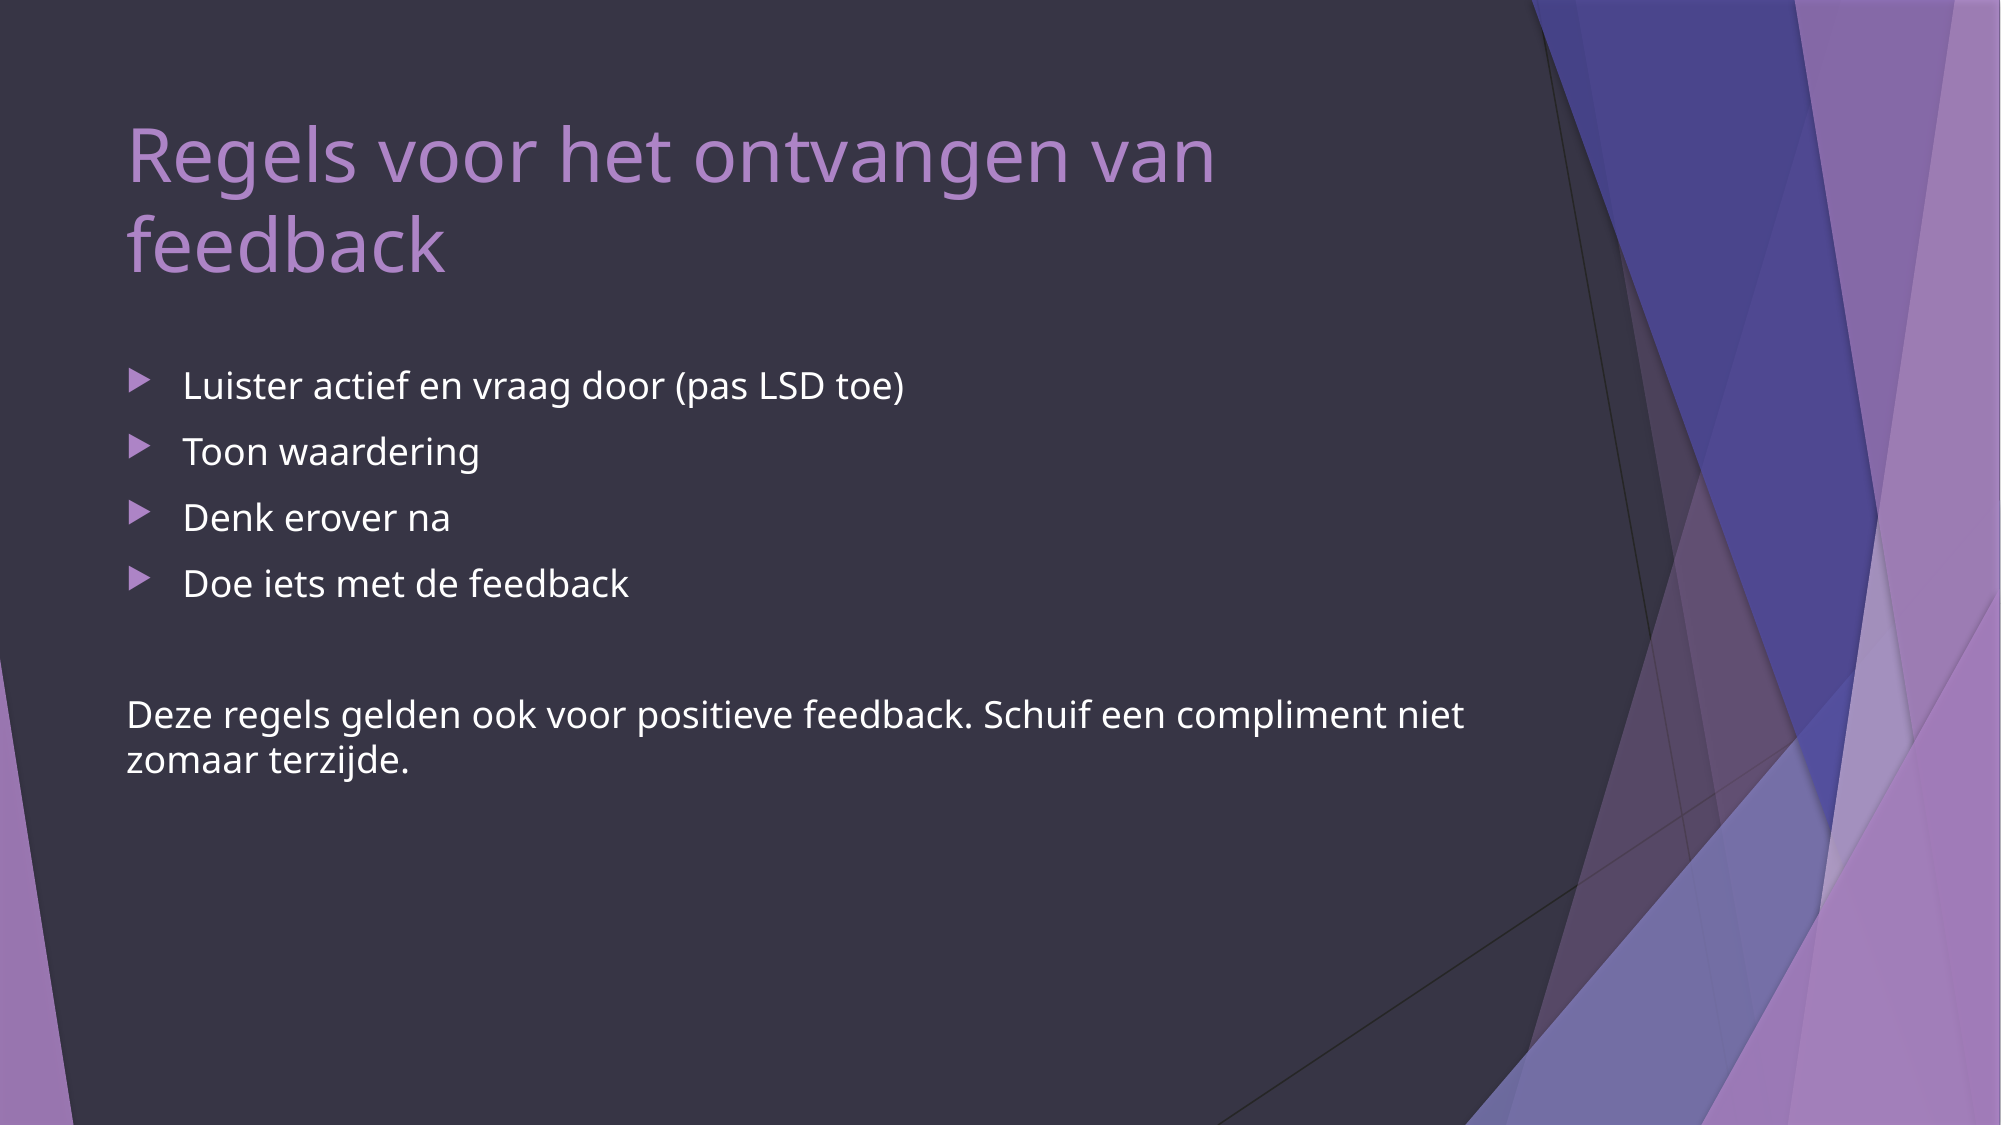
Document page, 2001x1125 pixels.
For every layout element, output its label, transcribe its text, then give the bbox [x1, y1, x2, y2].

list Luister actief en vraag door (pas LSD toe) Toon waardering Denk erover na Doe iets met de feedback Deze regels gelden ook voor positieve feedback. Schuif een compliment niet zomaar terzijde. [111, 354, 1522, 992]
title Regels voor het ontvangen van feedback [111, 99, 1522, 317]
